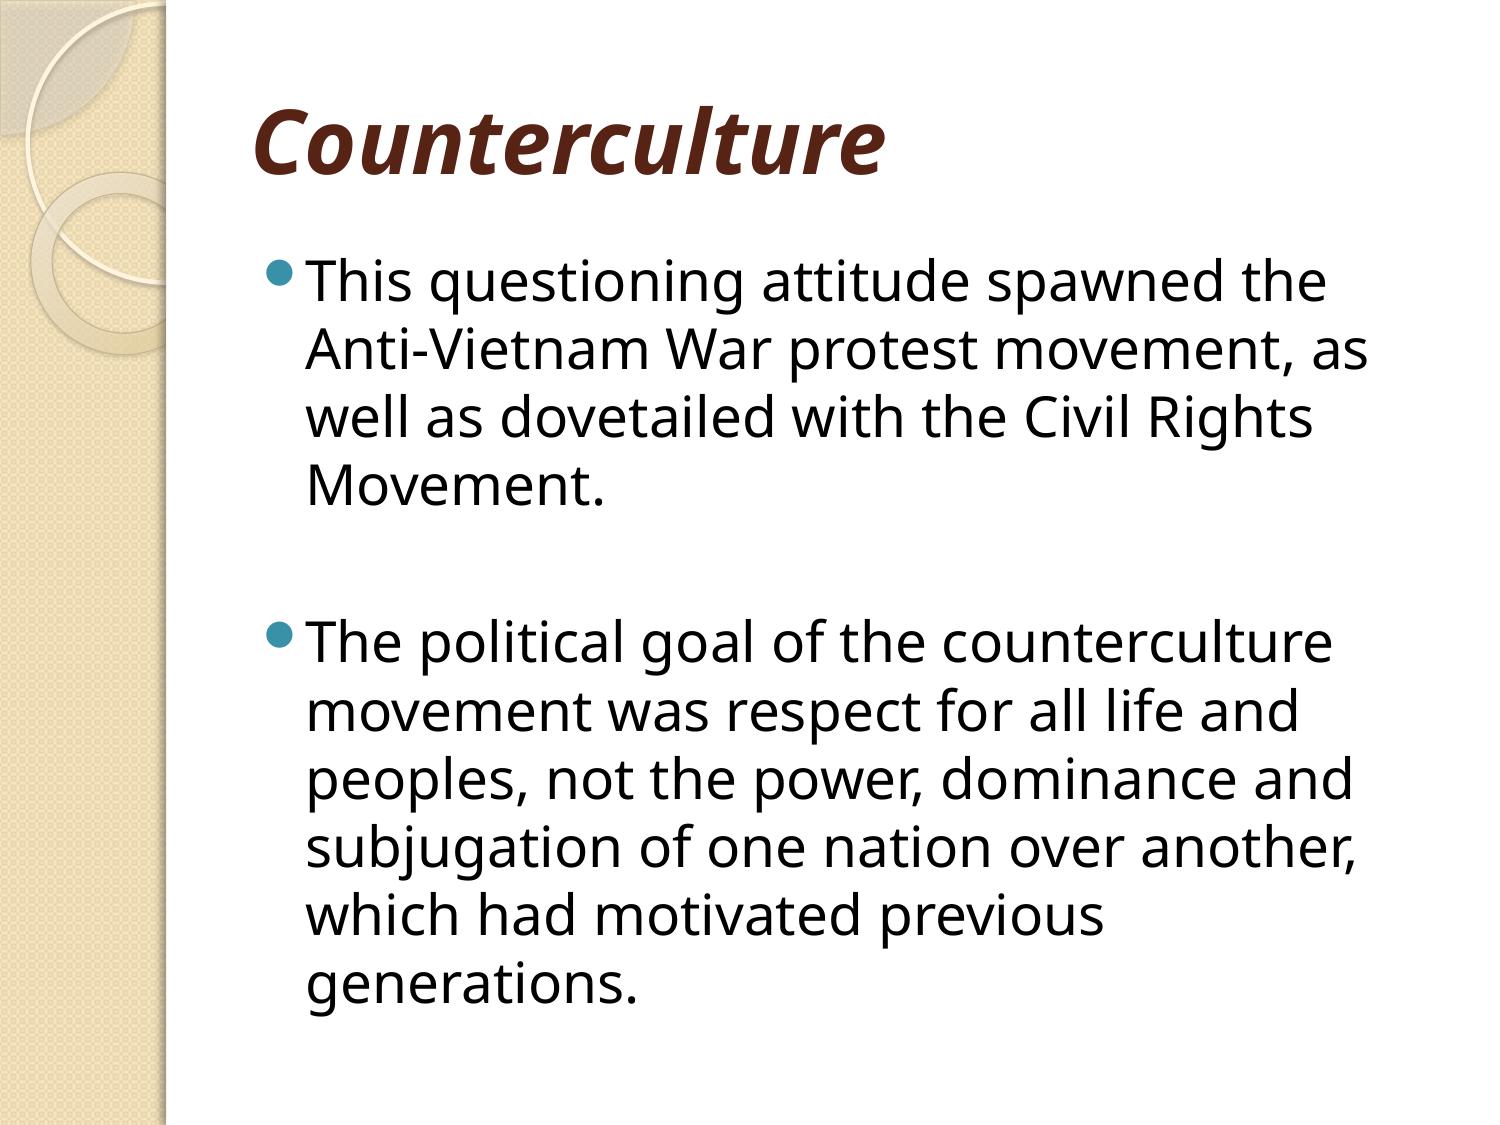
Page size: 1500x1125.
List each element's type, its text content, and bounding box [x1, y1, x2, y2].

list This questioning attitude spawned the Anti-Vietnam War protest movement, as well as dovetailed with the Civil Rights Movement. The political goal of the counterculture movement was respect for all life and peoples, not the power, dominance and subjugation of one nation over another, which had motivated previous generations. [235, 237, 1466, 1025]
title Counterculture [235, 45, 1466, 233]
